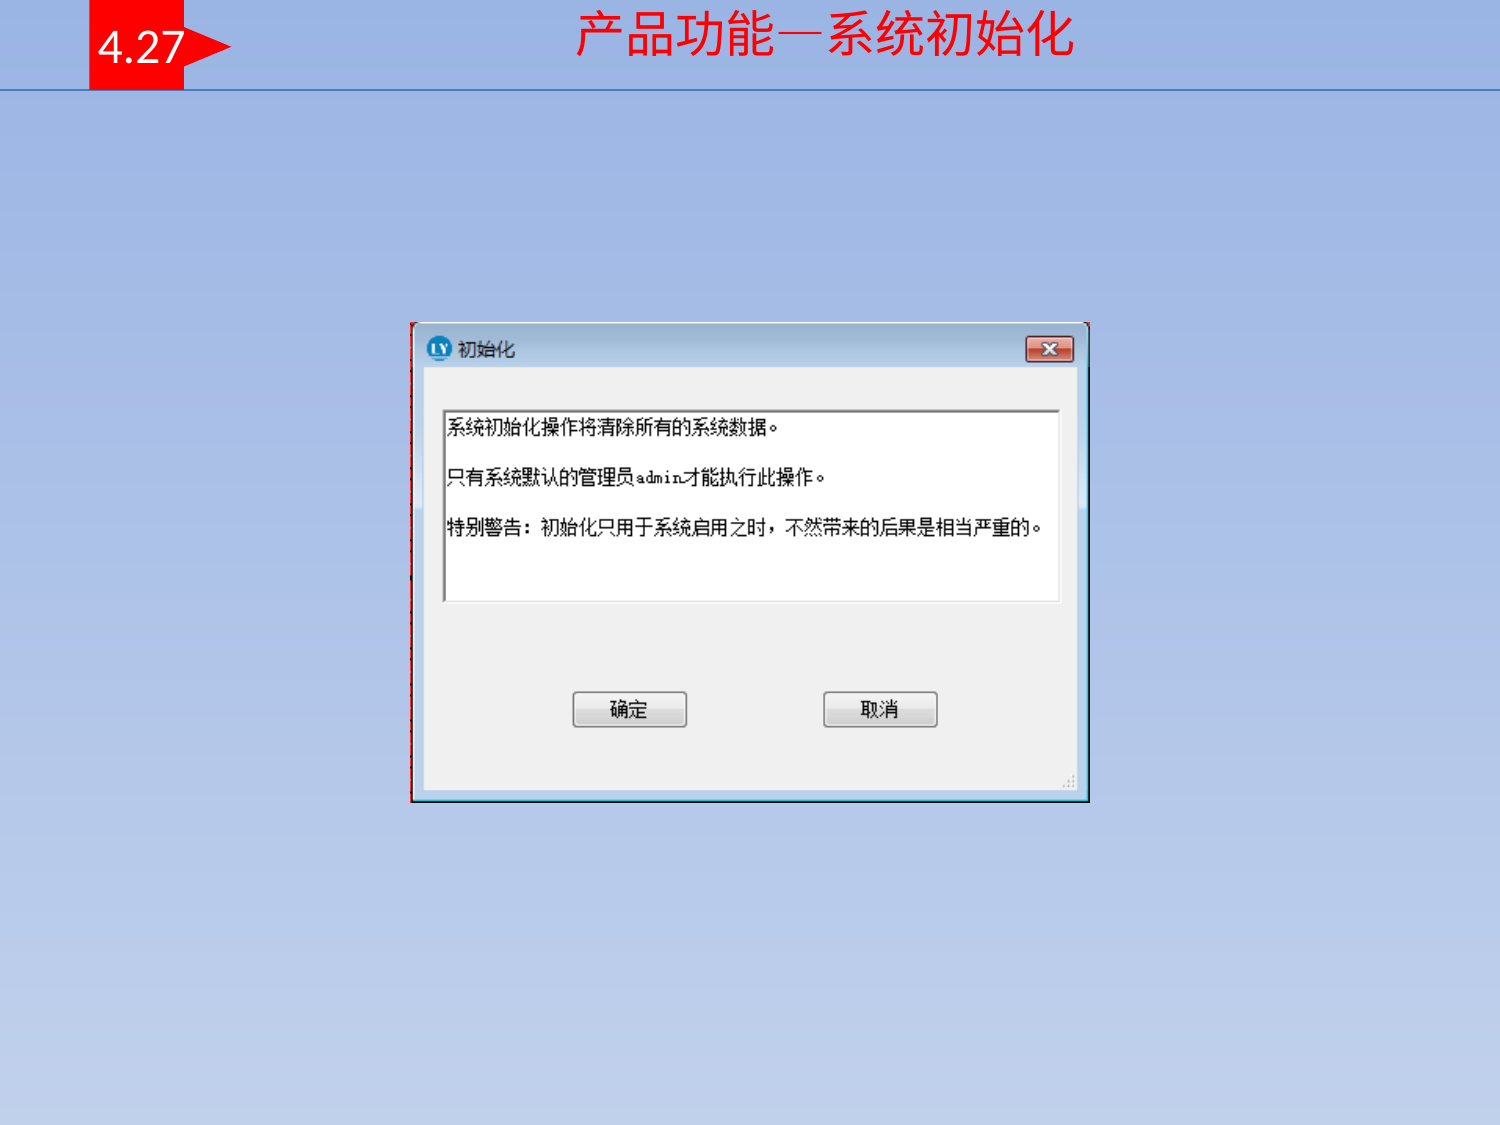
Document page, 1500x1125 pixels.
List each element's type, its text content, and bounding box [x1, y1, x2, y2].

text_box 4.27 [82, 6, 201, 81]
text_box [87, 0, 186, 6]
text_box [87, 81, 186, 89]
text_box 产品功能—系统初始化 [561, 0, 1137, 71]
picture [410, 322, 1090, 803]
text_box [201, 31, 234, 62]
